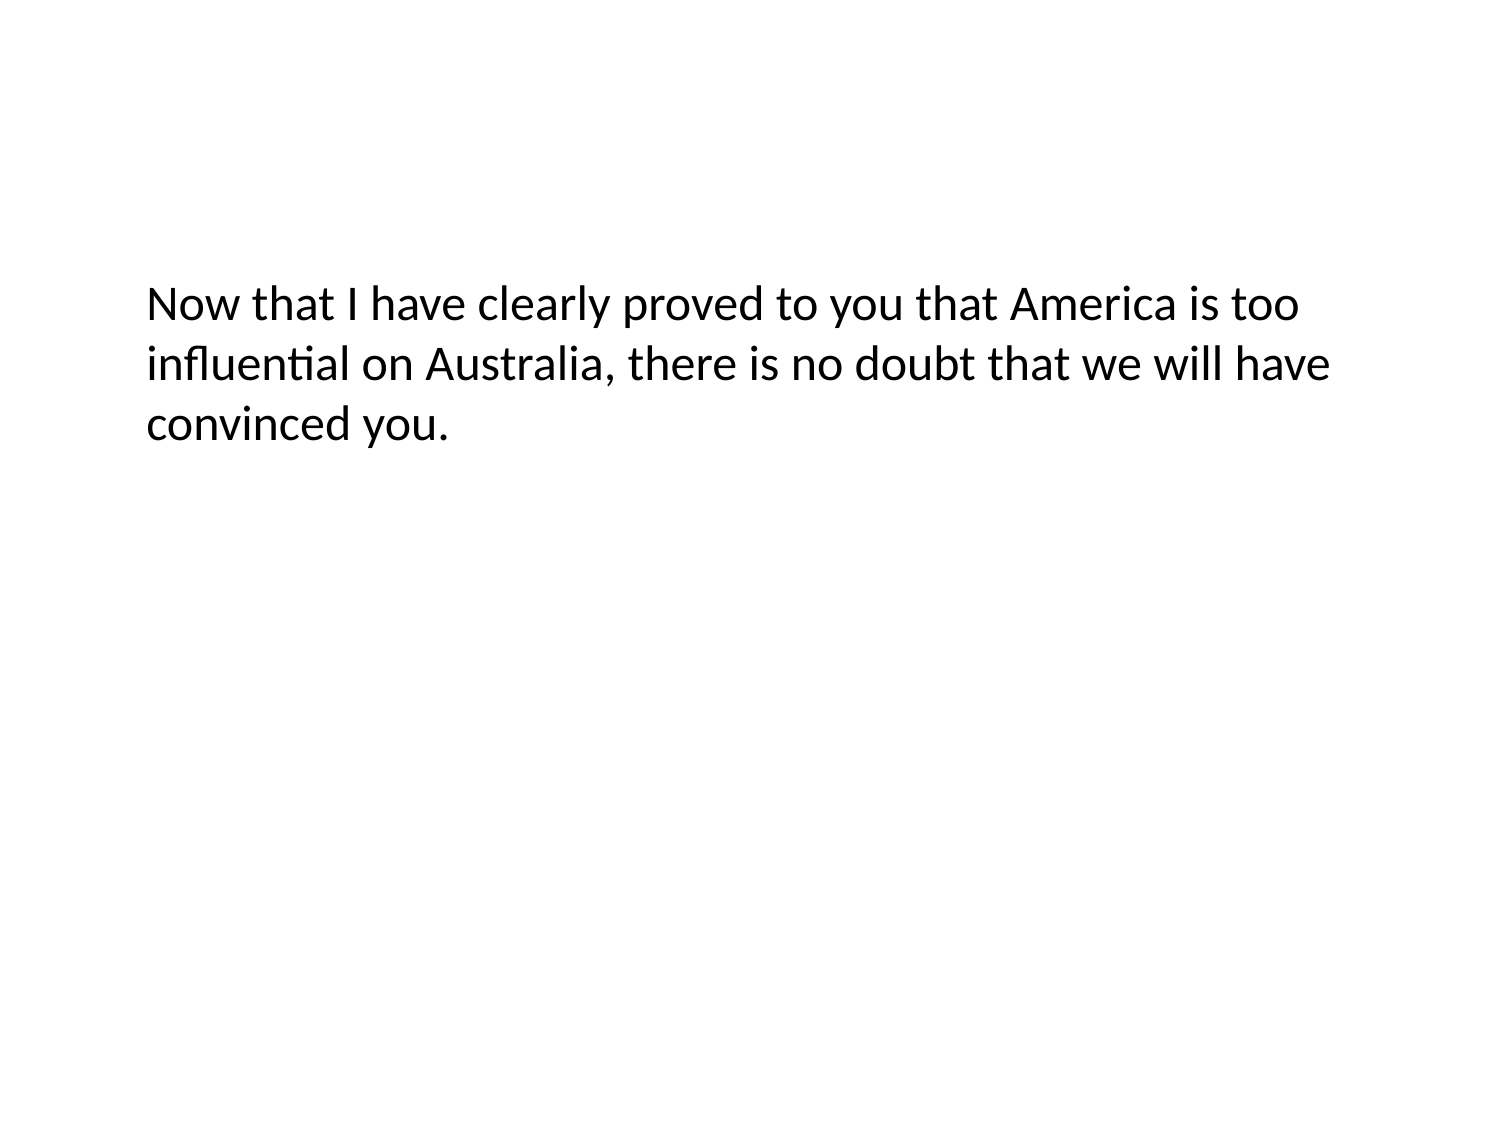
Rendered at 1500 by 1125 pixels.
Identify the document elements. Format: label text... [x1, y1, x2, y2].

list Now that I have clearly proved to you that America is too influential on Australia, there is no doubt that we will have convinced you. [75, 262, 1425, 1005]
